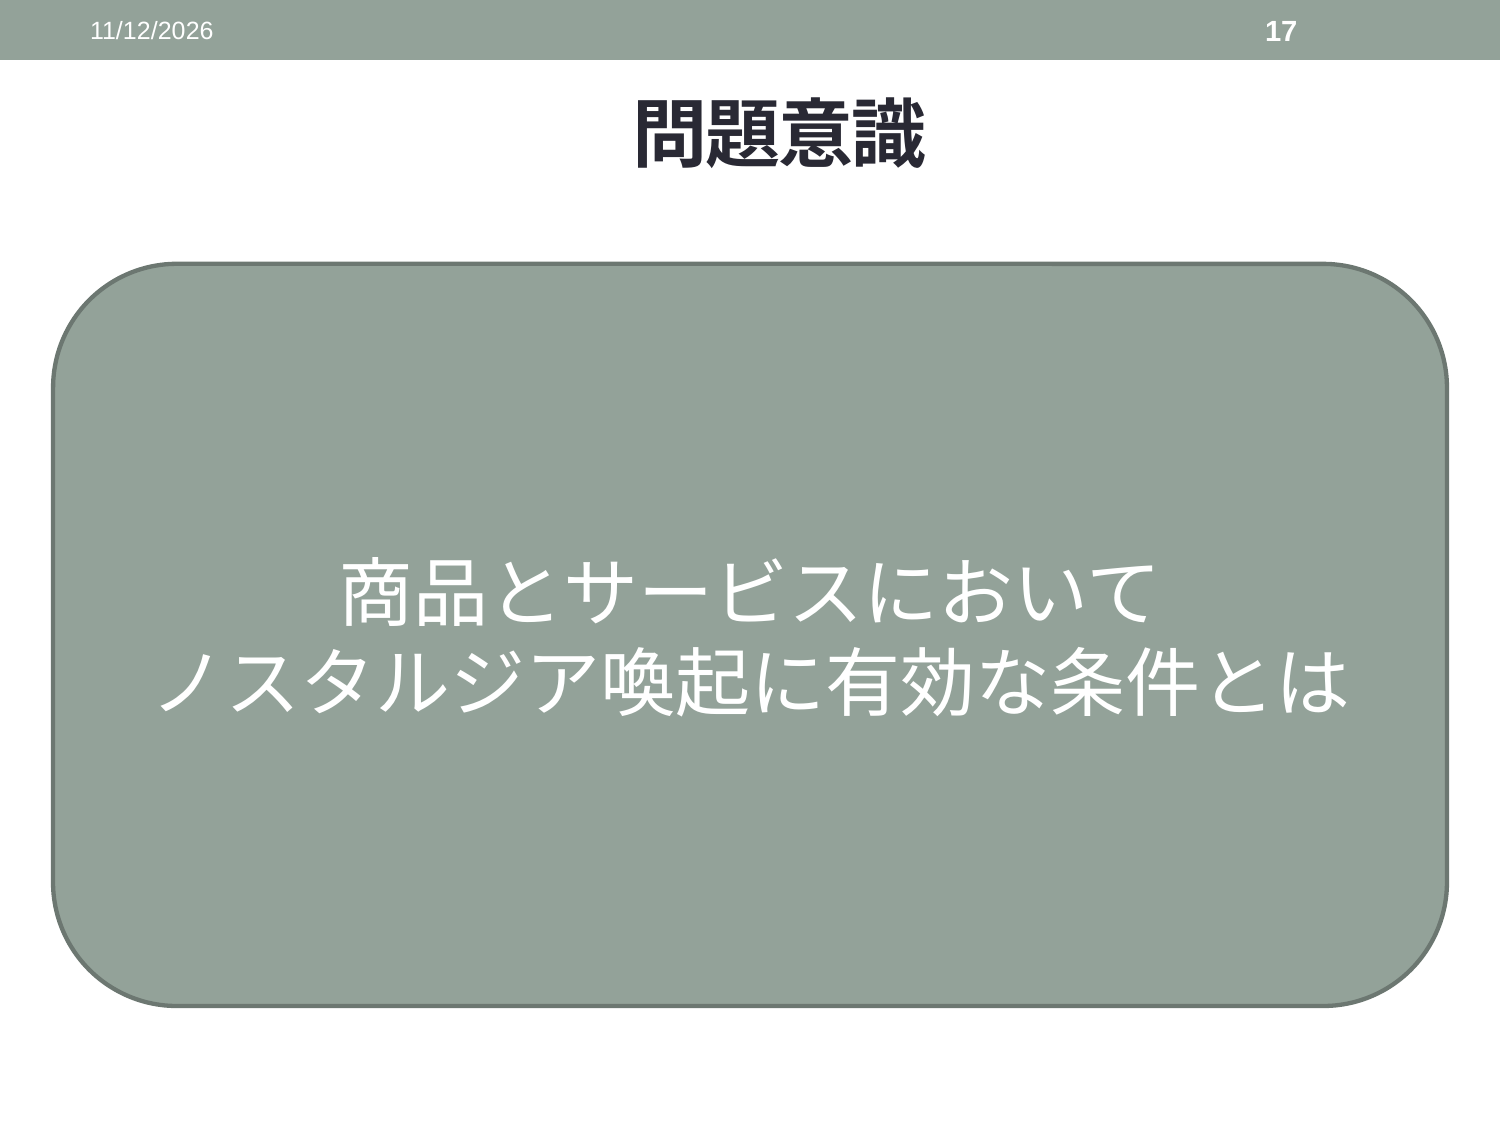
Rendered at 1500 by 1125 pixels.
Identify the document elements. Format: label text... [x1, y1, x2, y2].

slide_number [75, 3, 550, 57]
slide_number 17 [1250, 3, 1425, 57]
title 問題意識 [596, 78, 963, 185]
text_box 商品とサービスにおいて ノスタルジア喚起に有効な条件とは [50, 261, 1450, 1009]
